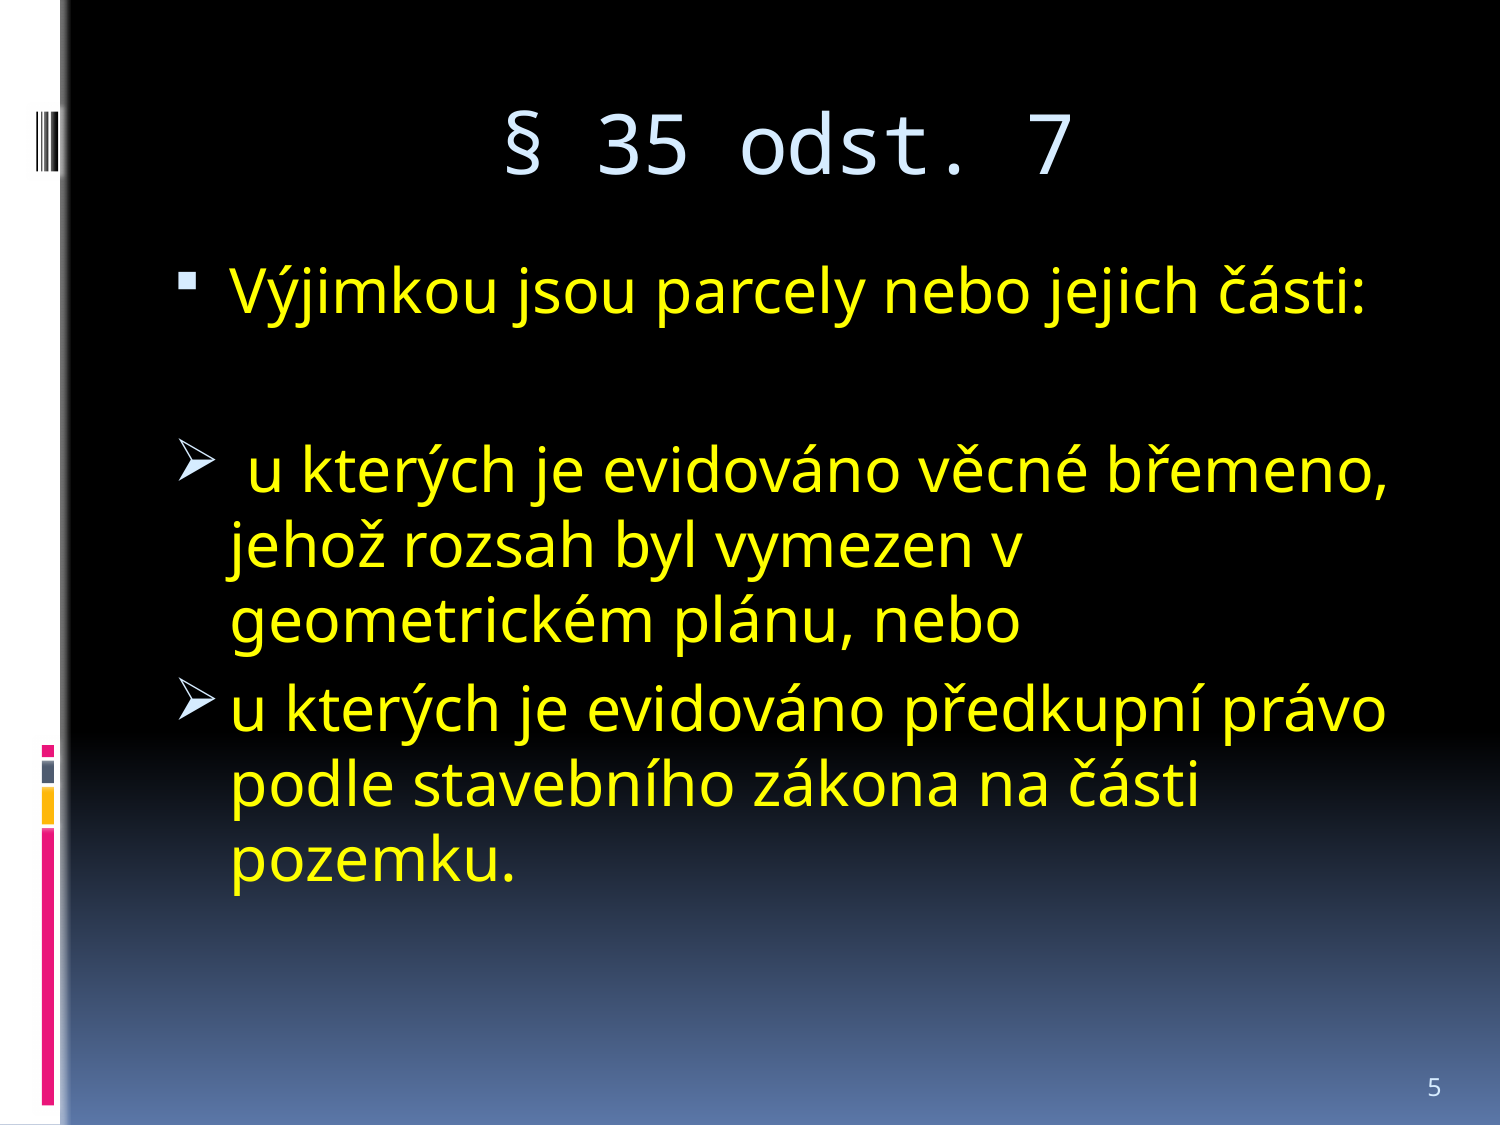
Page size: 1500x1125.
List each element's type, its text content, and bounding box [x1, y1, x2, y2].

list Výjimkou jsou parcely nebo jejich části: u kterých je evidováno věcné břemeno, jehož rozsah byl vymezen v geometrickém plánu, nebo u kterých je evidováno předkupní právo podle stavebního zákona na části pozemku. [147, 243, 1423, 1047]
title § 35 odst. 7 [150, 83, 1425, 234]
slide_number 5 [1412, 1052, 1488, 1113]
